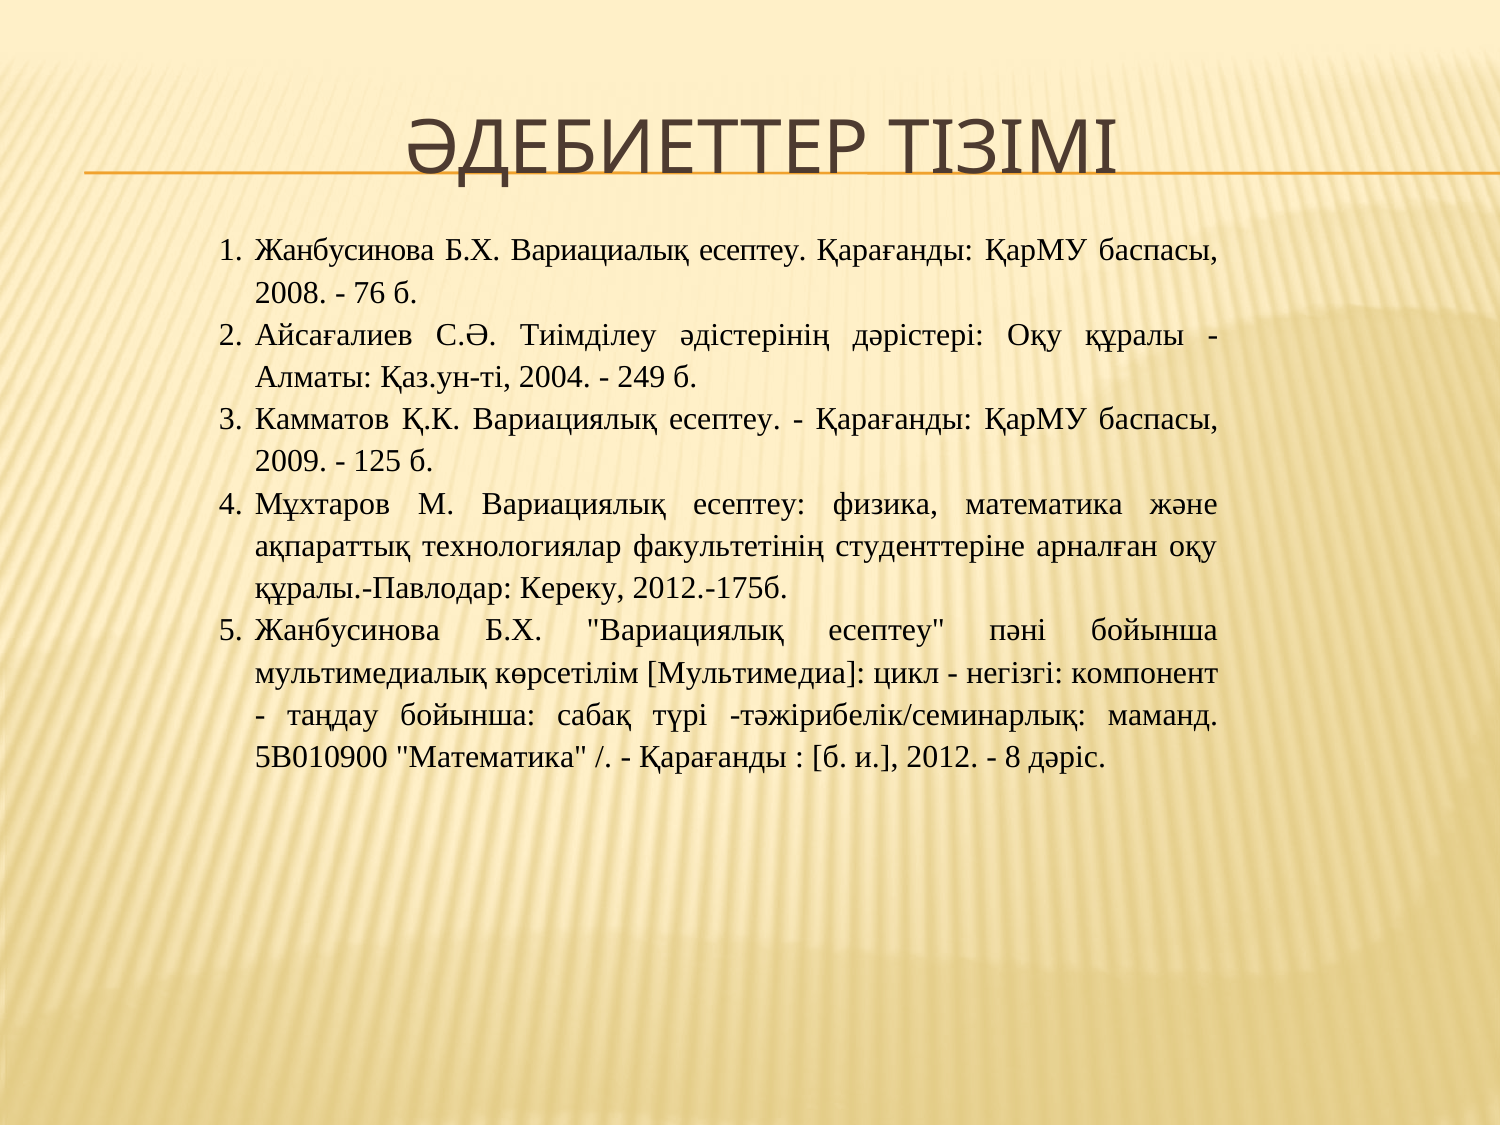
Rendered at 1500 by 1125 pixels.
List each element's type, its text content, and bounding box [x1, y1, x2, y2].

title ӘДЕБИЕТТЕР ТІЗІМІ [49, 75, 1475, 213]
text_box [182, 231, 1221, 871]
